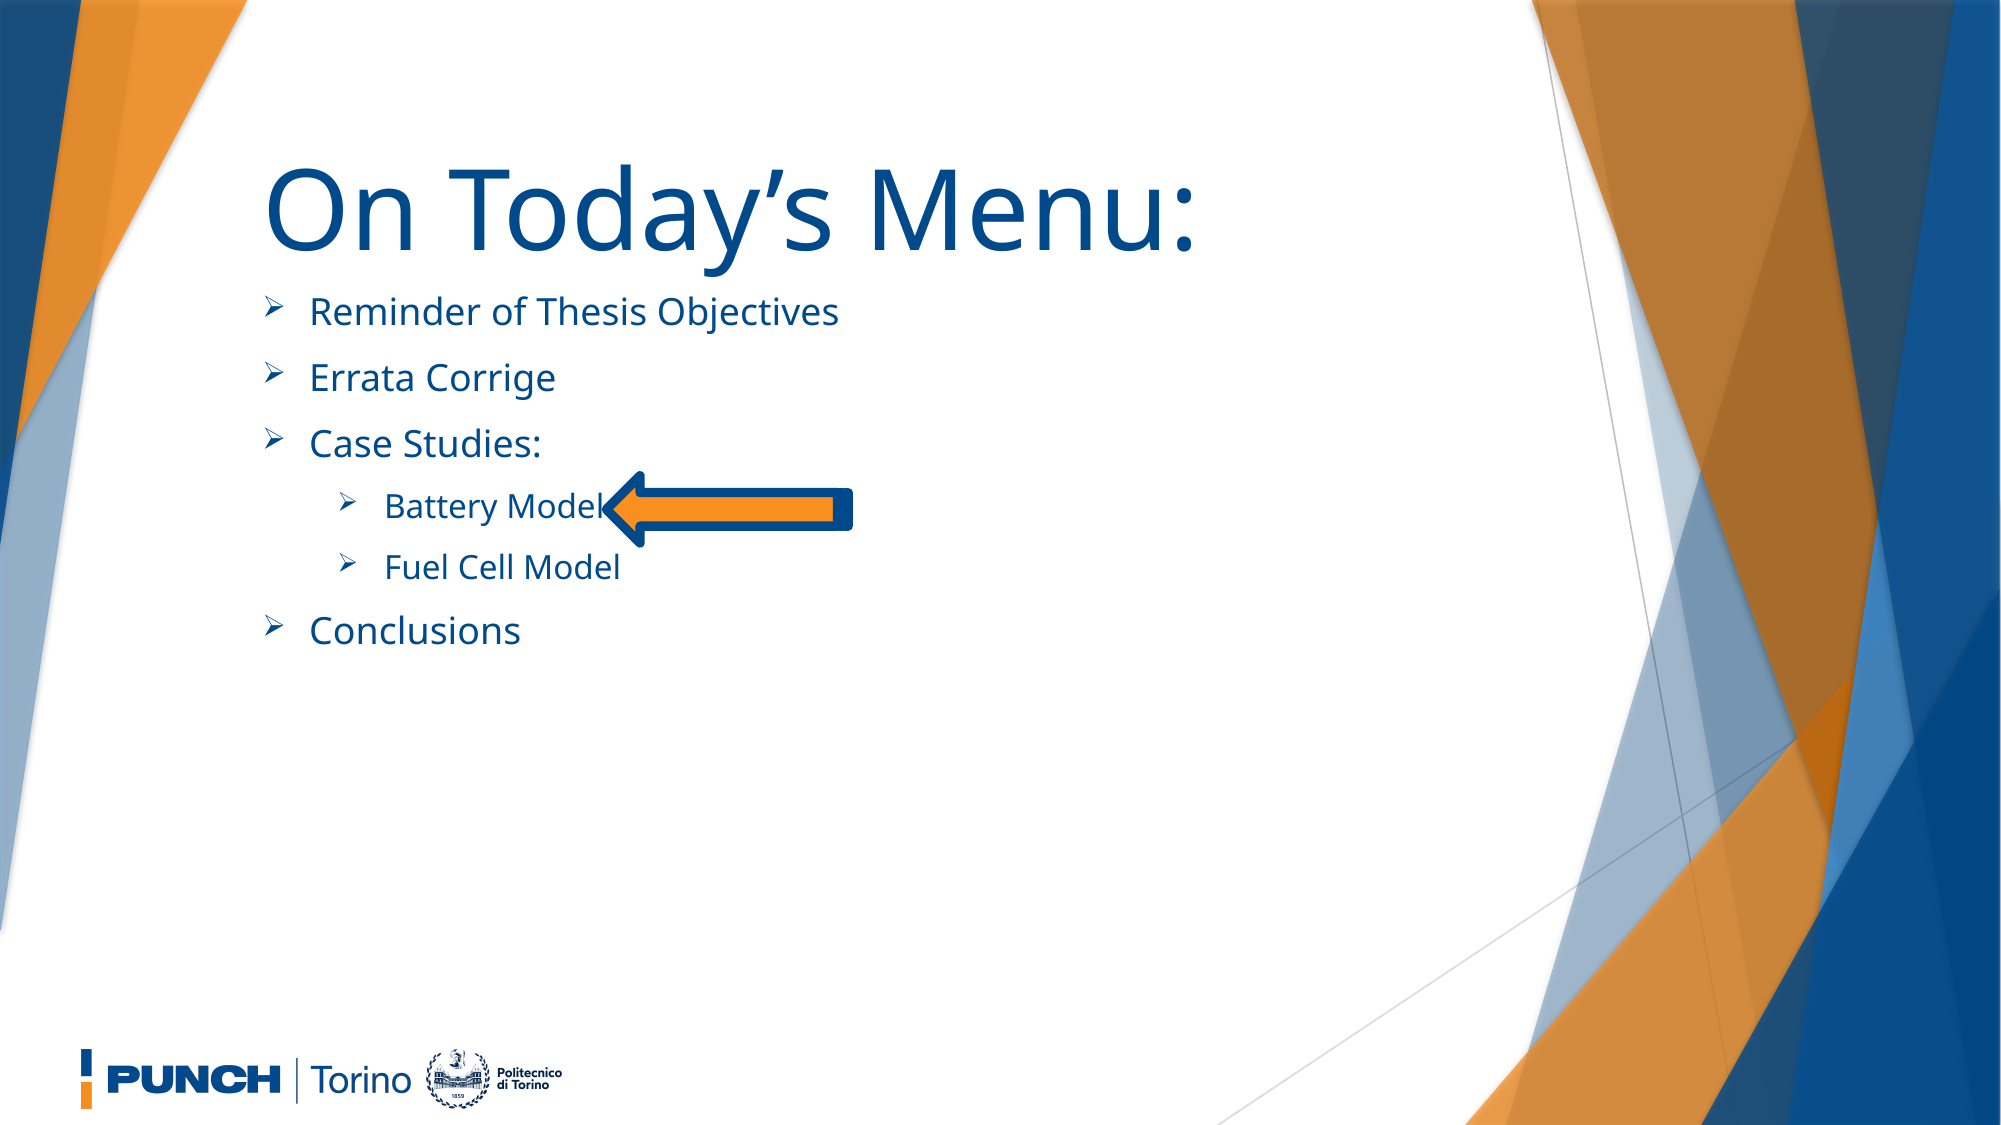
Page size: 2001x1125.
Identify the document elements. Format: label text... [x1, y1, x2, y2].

subtitle Reminder of Thesis Objectives Errata Corrige Case Studies: Battery Model Fuel Cell Model Conclusions [247, 280, 1522, 845]
title On Today’s Menu: [247, 112, 1522, 280]
text_box [605, 474, 850, 545]
picture [426, 1049, 562, 1109]
picture [81, 1049, 411, 1109]
